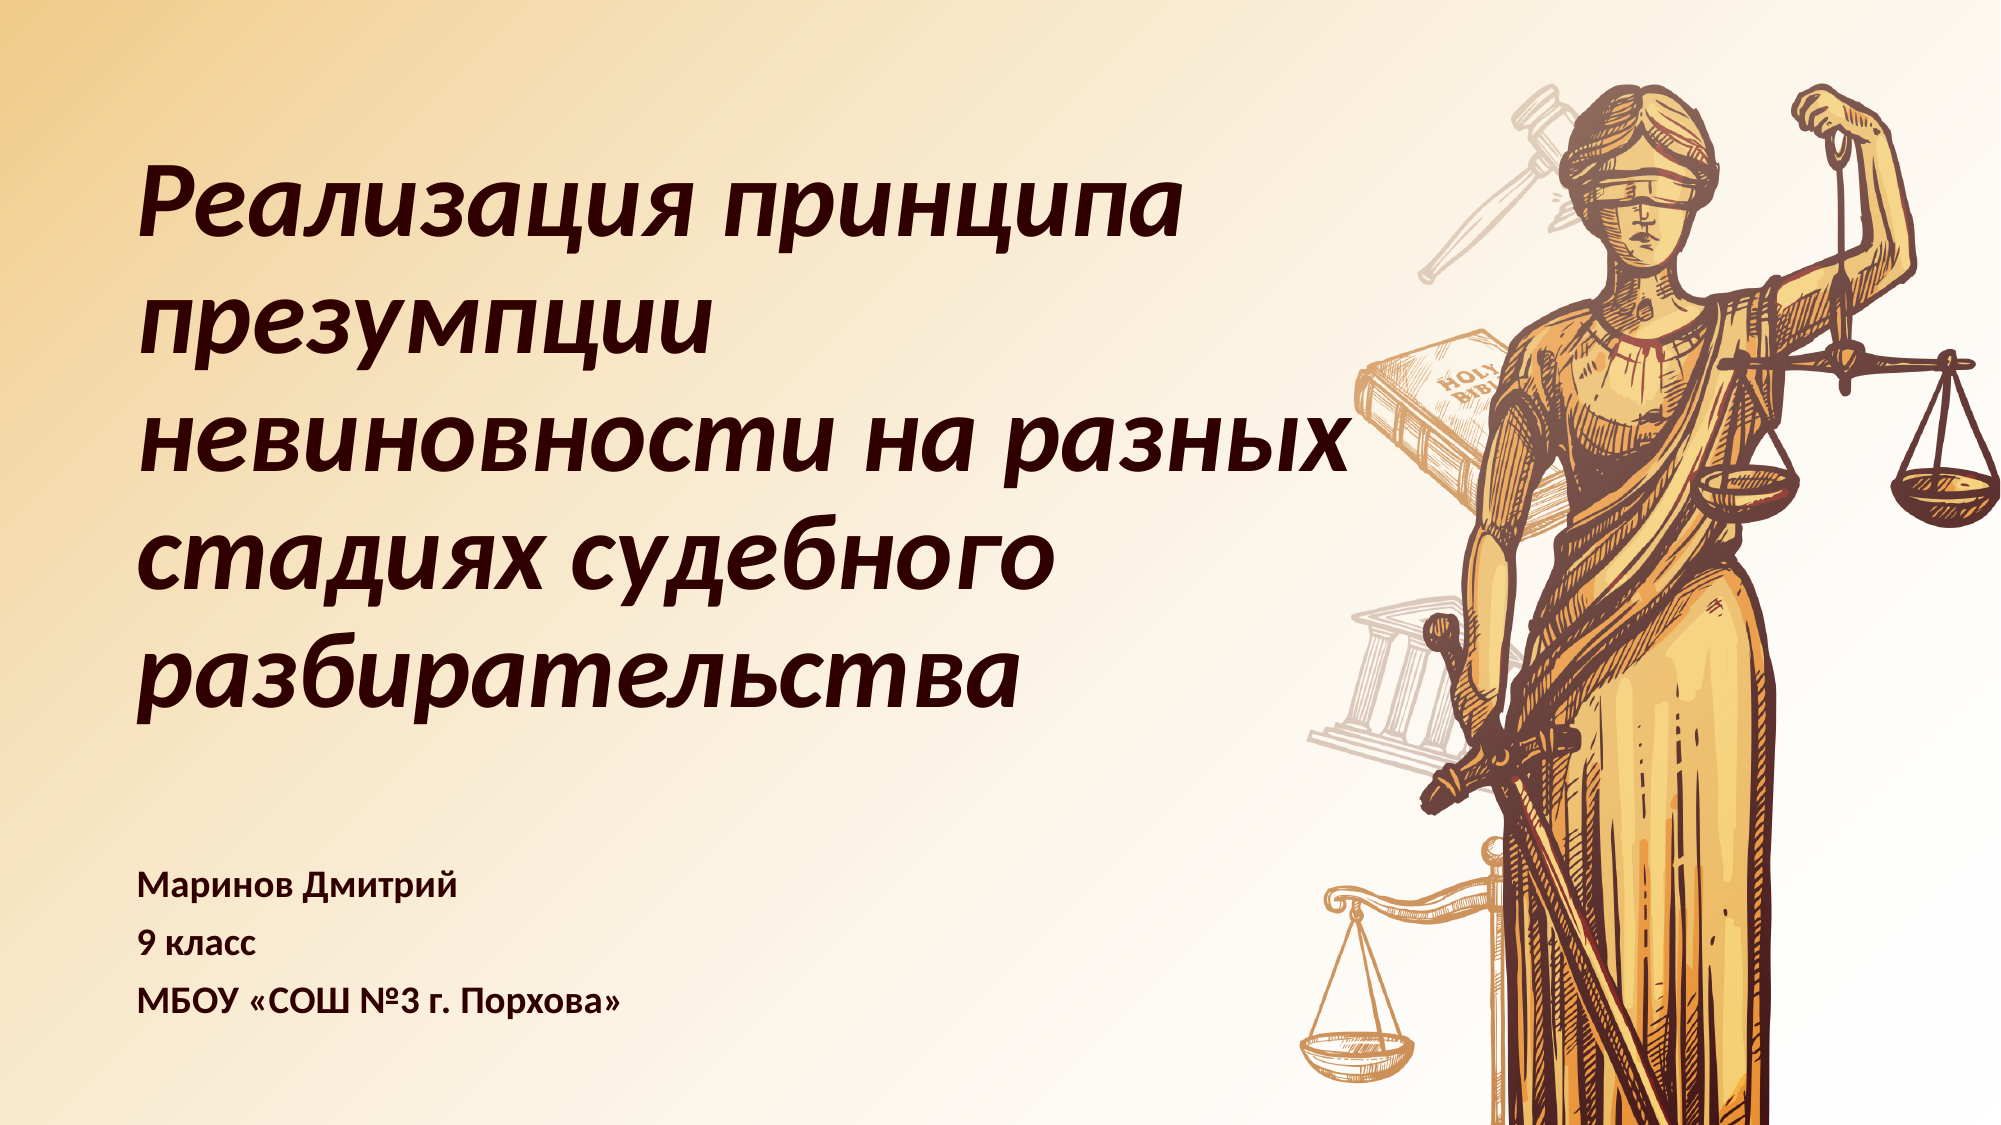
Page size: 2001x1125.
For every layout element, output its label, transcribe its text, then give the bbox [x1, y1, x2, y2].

picture [1740, 864, 2001, 1125]
title Реализация принципа презумпции невиновности на разных стадиях судебного разбирательства [121, 37, 1394, 739]
subtitle Маринов Дмитрий 9 класс МБОУ «СОШ №3 г. Порхова» [121, 856, 1455, 1032]
